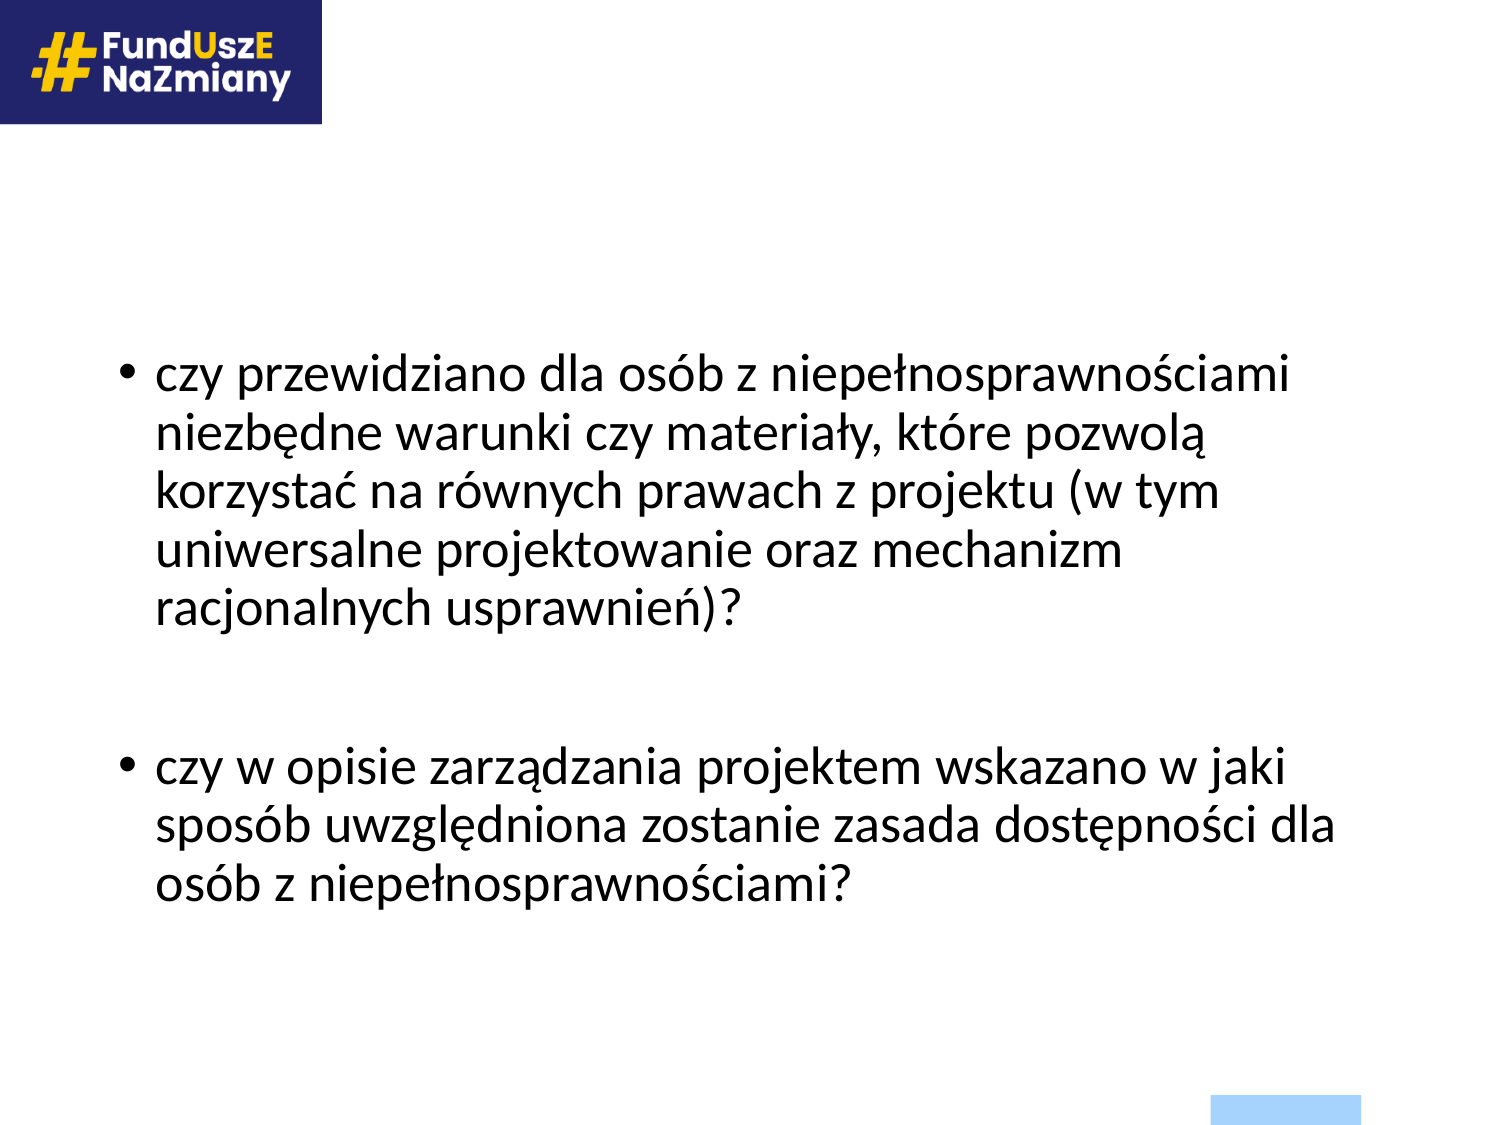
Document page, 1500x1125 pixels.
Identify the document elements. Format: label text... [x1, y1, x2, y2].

list czy przewidziano dla osób z niepełnosprawnościami niezbędne warunki czy materiały, które pozwolą korzystać na równych prawach z projektu (w tym uniwersalne projektowanie oraz mechanizm racjonalnych usprawnień)? czy w opisie zarządzania projektem wskazano w jaki sposób uwzględniona zostanie zasada dostępności dla osób z niepełnosprawnościami? [103, 337, 1397, 1048]
picture [0, 0, 1500, 1125]
